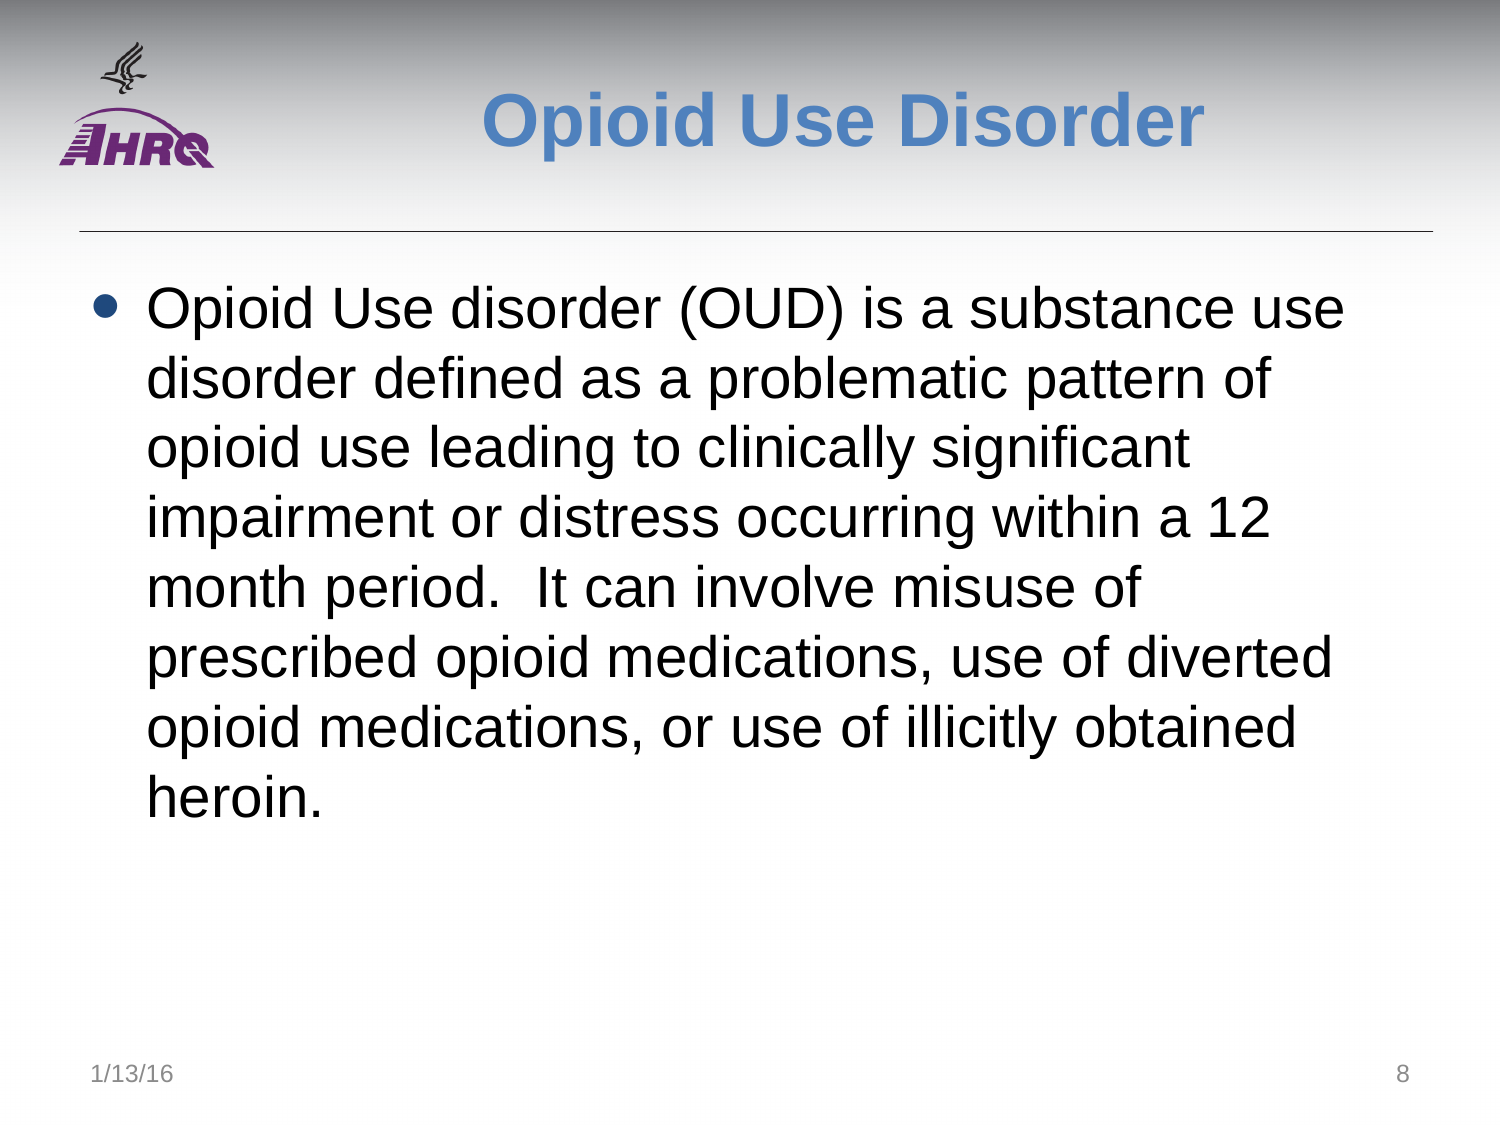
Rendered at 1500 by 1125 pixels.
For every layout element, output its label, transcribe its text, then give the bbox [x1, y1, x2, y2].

title Opioid Use Disorder [262, 45, 1425, 188]
list Opioid Use disorder (OUD) is a substance use disorder defined as a problematic pattern of opioid use leading to clinically significant impairment or distress occurring within a 12 month period. It can involve misuse of prescribed opioid medications, use of diverted opioid medications, or use of illicitly obtained heroin. [75, 262, 1425, 1005]
slide_number 8 [1074, 1042, 1425, 1103]
picture [0, 0, 1500, 1125]
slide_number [75, 1042, 425, 1103]
